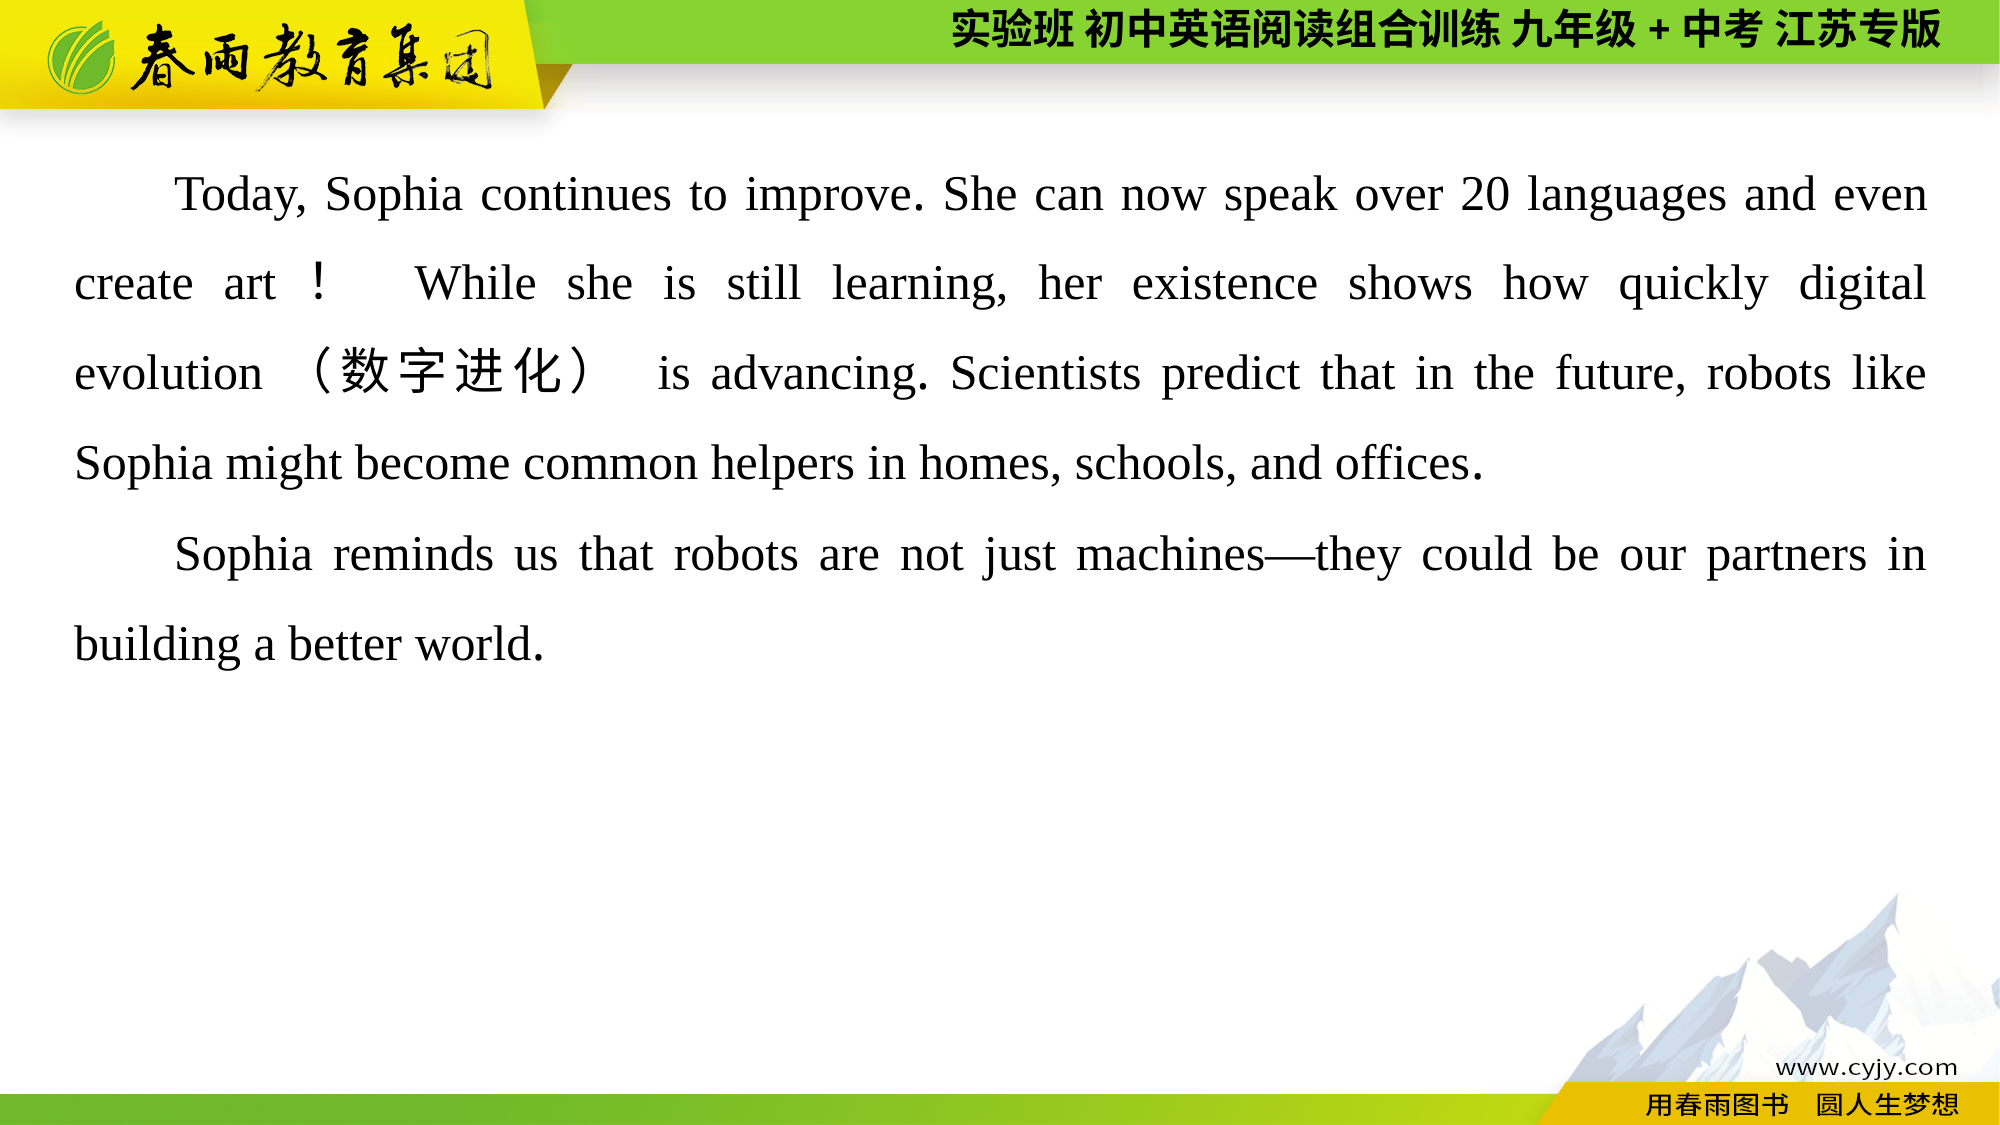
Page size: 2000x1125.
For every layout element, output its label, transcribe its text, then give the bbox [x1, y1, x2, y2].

list Today, Sophia continues to improve. She can now speak over 20 languages and even create art！ While she is still learning, her existence shows how quickly digital evolution（数字进化） is advancing. Scientists predict that in the future, robots like Sophia might become common helpers in homes, schools, and offices. Sophia reminds us that robots are not just machines—they could be our partners in building a better world. [59, 122, 1944, 672]
picture [0, 0, 2000, 1125]
